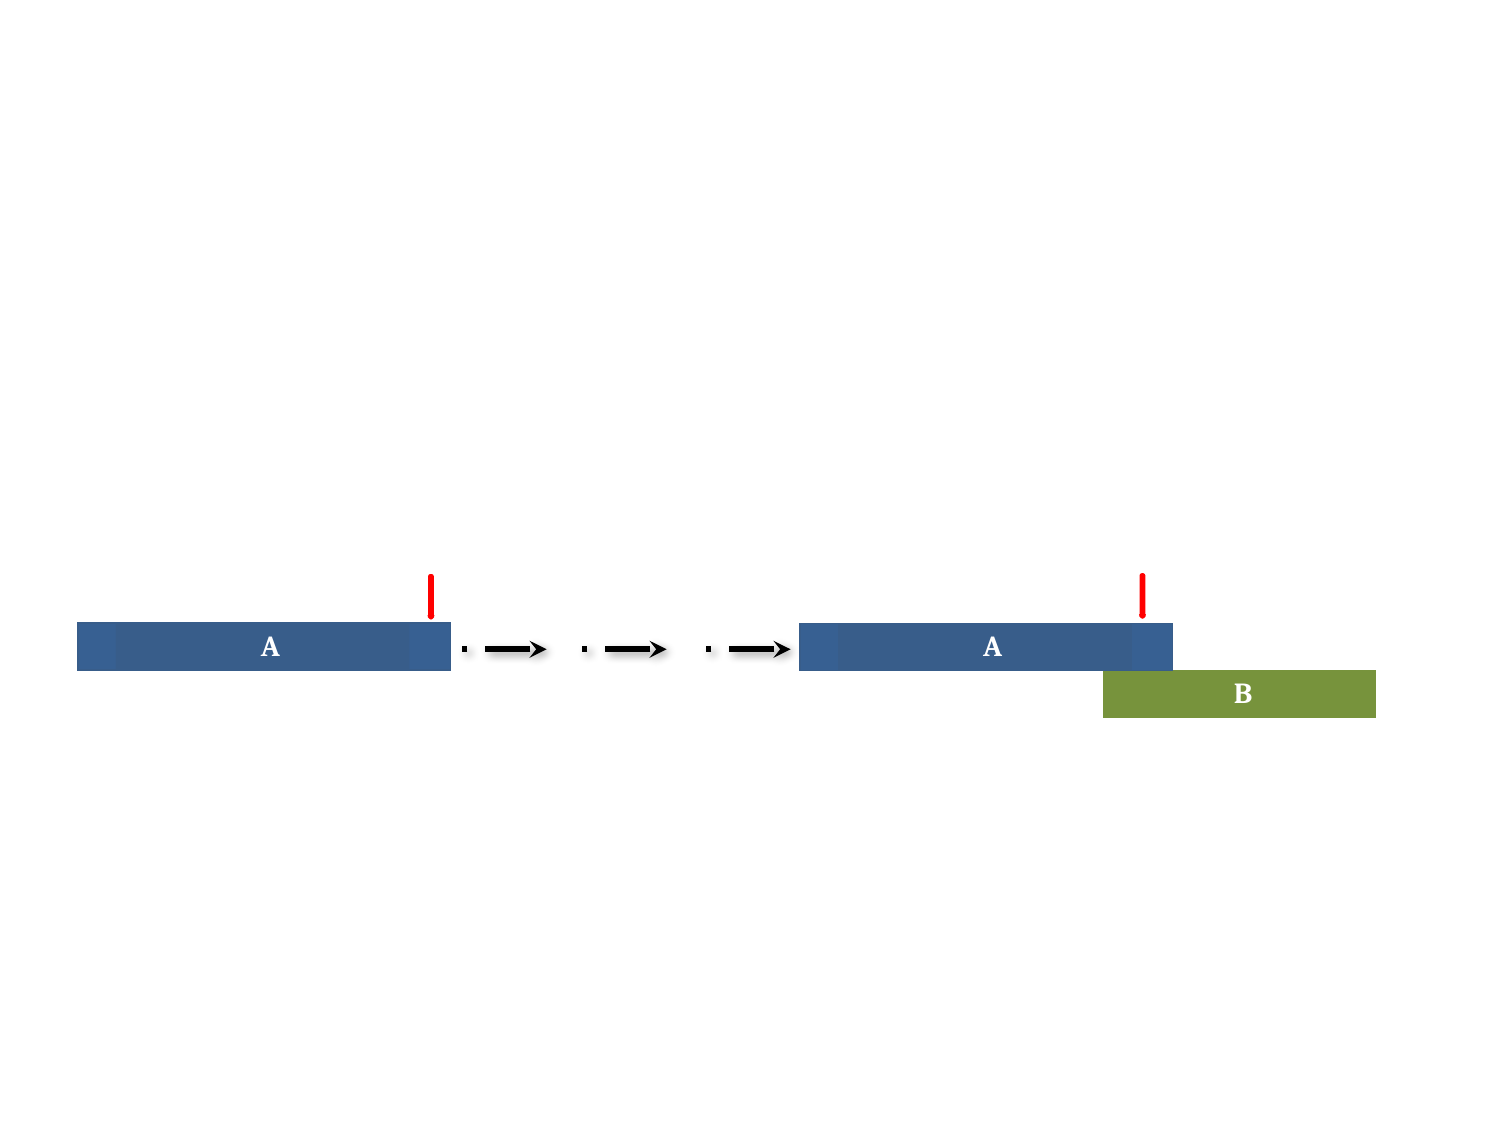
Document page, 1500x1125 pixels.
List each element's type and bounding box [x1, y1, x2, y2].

text_box [77, 575, 1376, 718]
